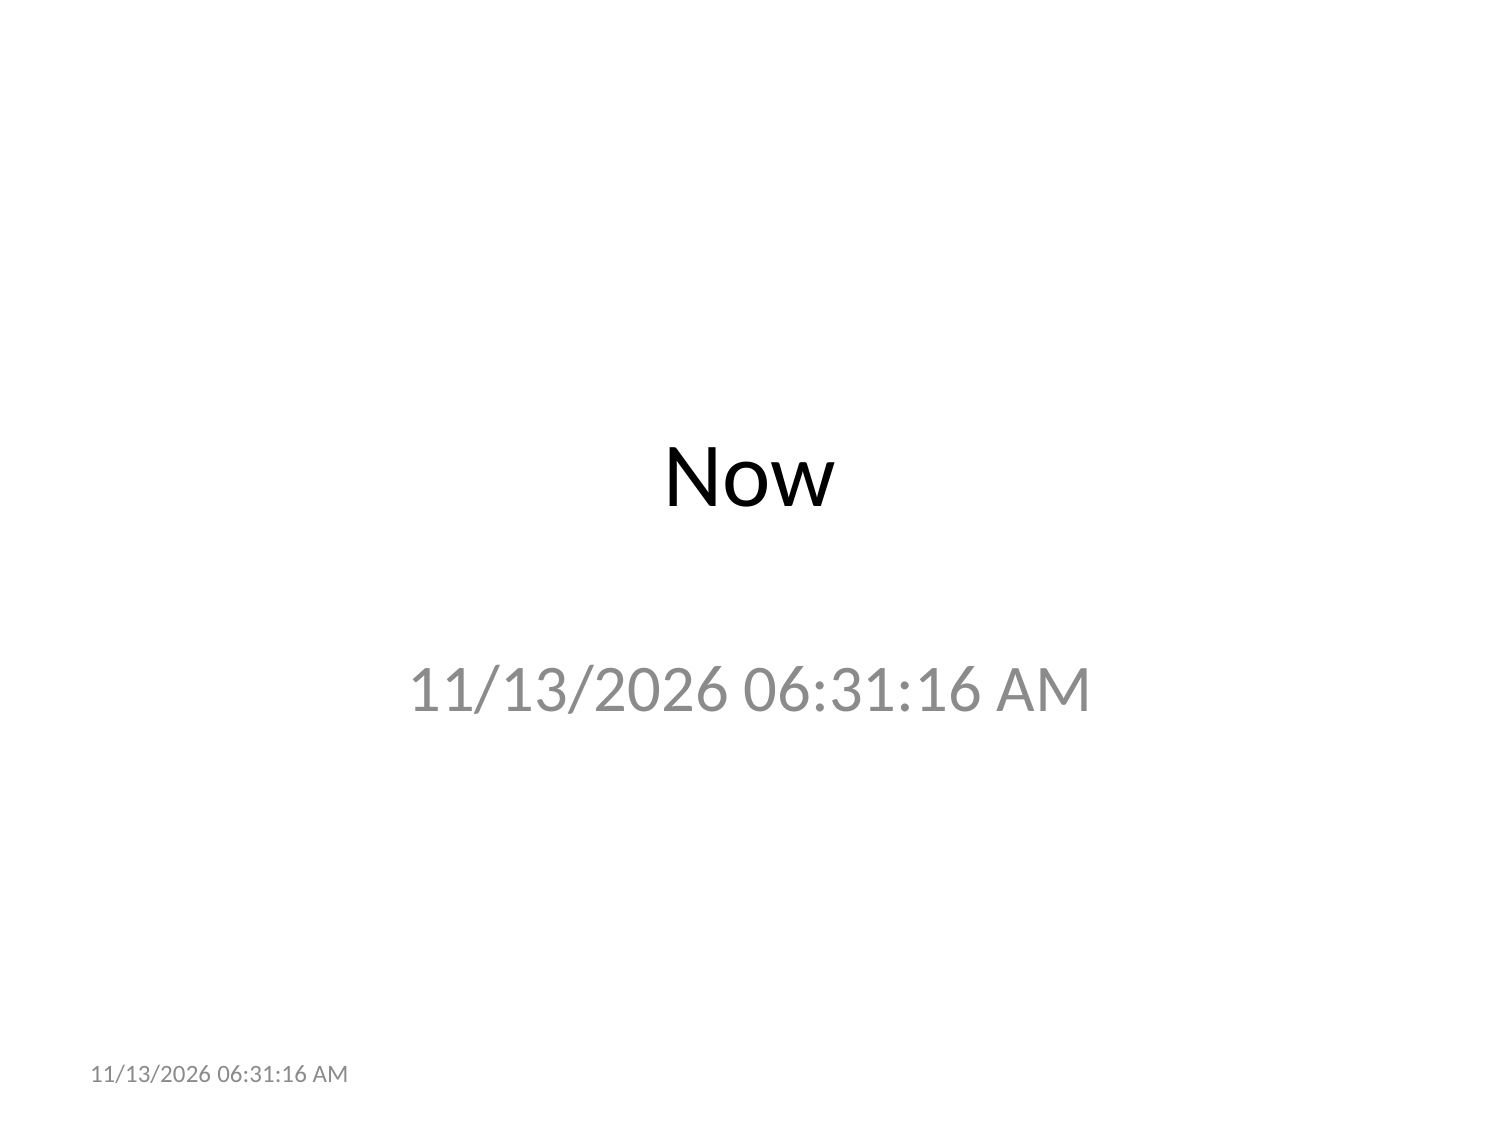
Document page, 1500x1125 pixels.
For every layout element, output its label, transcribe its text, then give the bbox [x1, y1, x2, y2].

title Now [112, 349, 1388, 591]
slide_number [75, 1042, 425, 1103]
subtitle 2011-12-19 10:20:04 AM [225, 637, 1275, 925]
